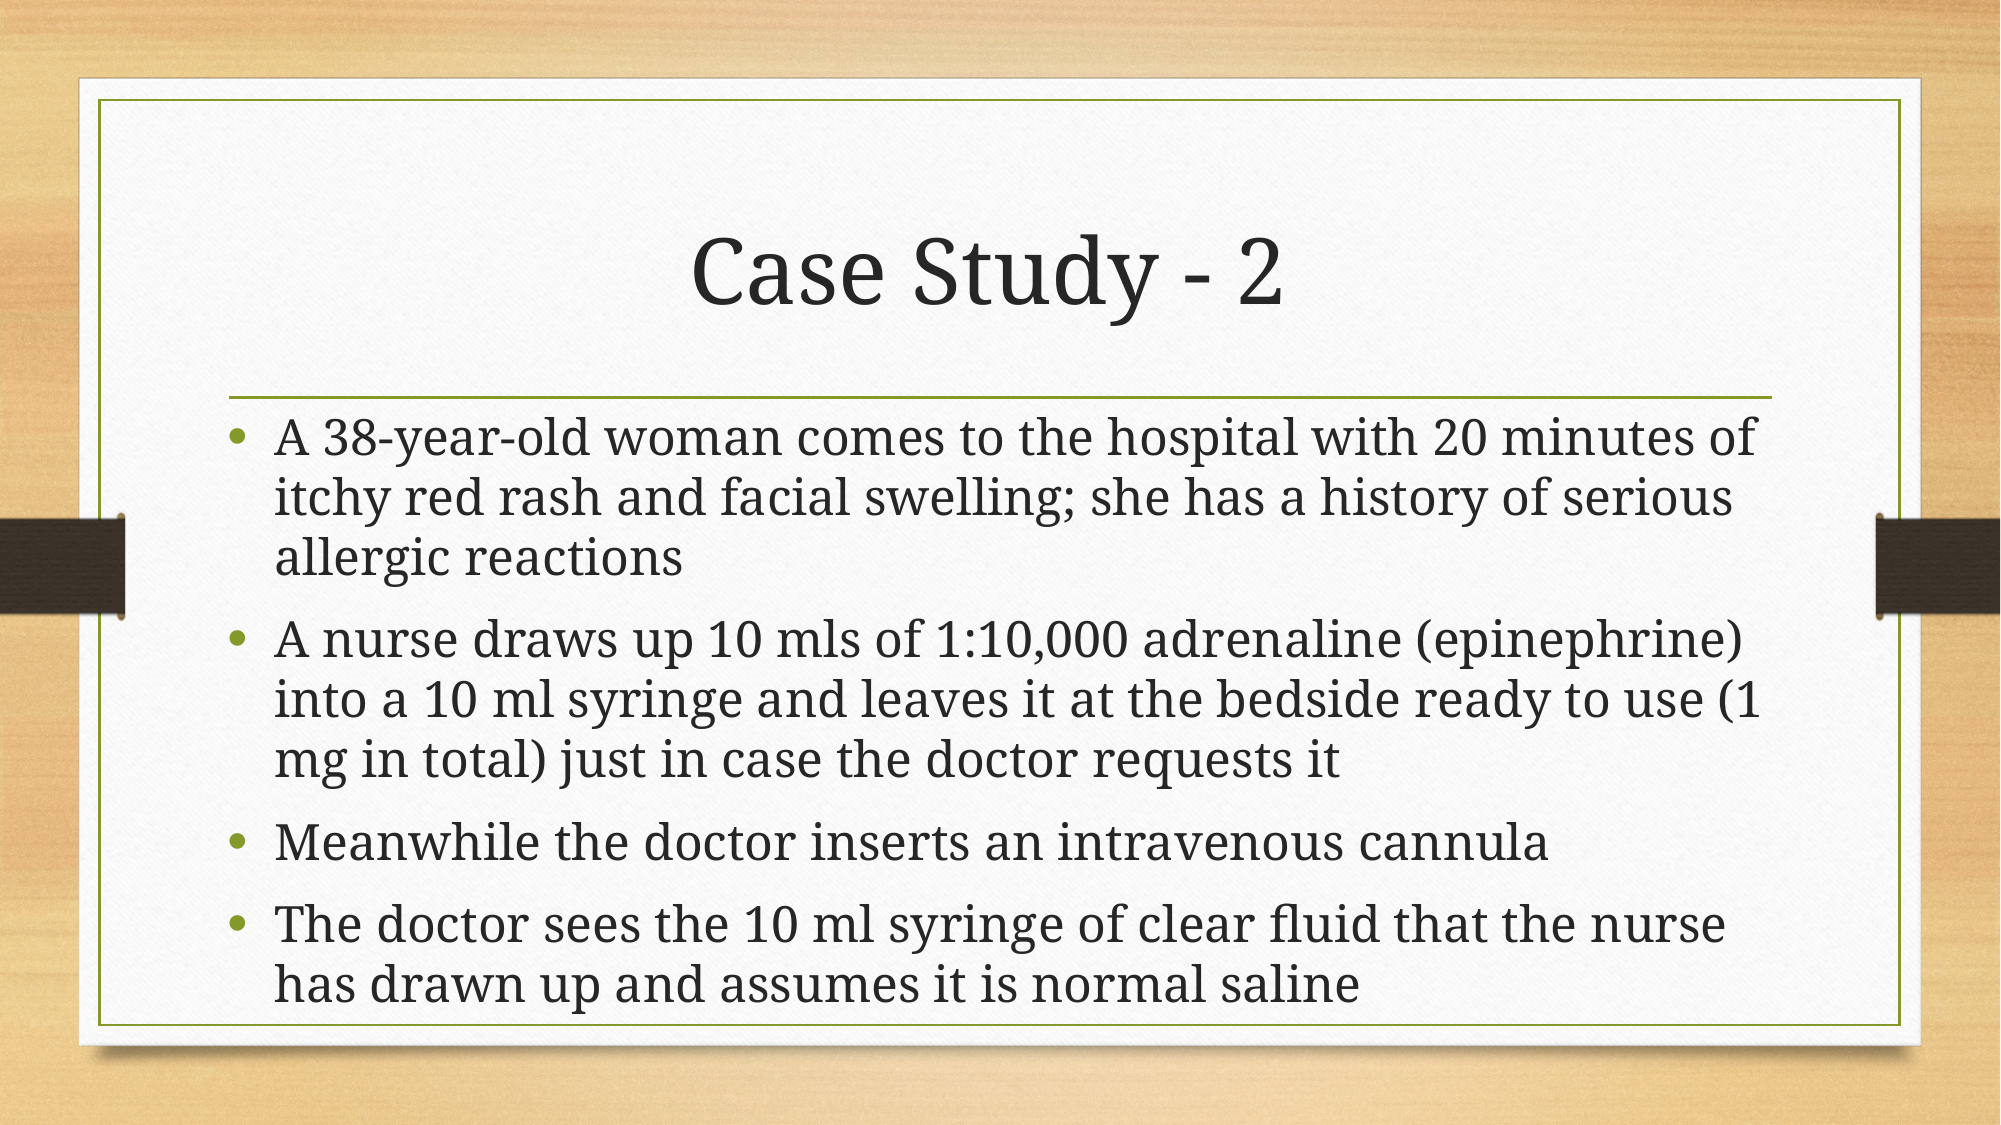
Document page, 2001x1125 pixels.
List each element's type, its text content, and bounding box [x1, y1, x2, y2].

list A 38-year-old woman comes to the hospital with 20 minutes of itchy red rash and facial swelling; she has a history of serious allergic reactions A nurse draws up 10 mls of 1:10,000 adrenaline (epinephrine) into a 10 ml syringe and leaves it at the bedside ready to use (1 mg in total) just in case the doctor requests it Meanwhile the doctor inserts an intravenous cannula The doctor sees the 10 ml syringe of clear fluid that the nurse has drawn up and assumes it is normal saline [212, 397, 1788, 1032]
picture [0, 0, 2001, 1125]
title Case Study - 2 [212, 161, 1788, 375]
